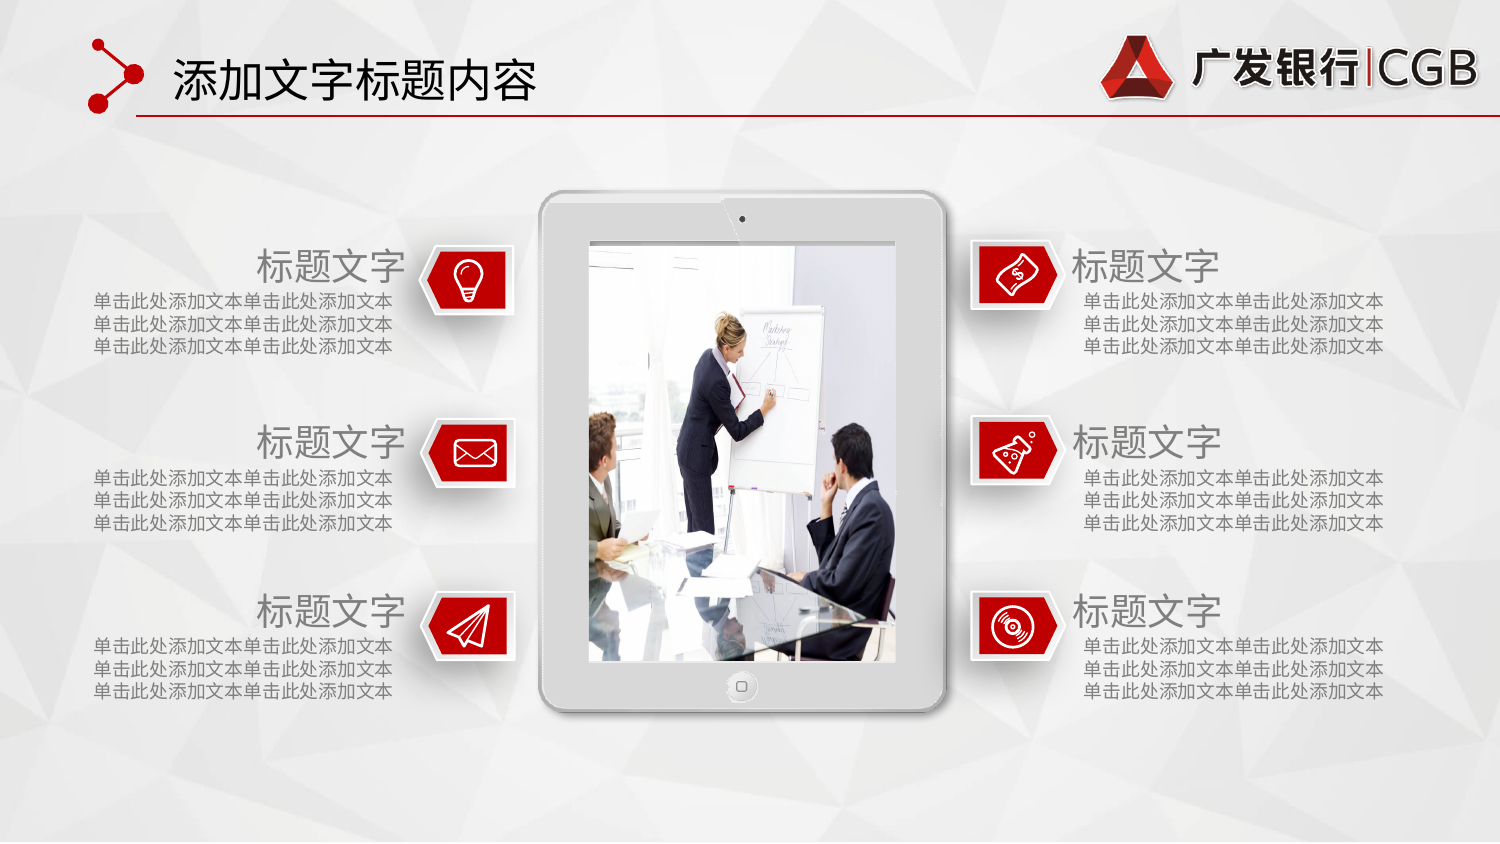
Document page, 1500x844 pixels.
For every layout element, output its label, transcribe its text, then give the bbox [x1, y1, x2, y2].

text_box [1071, 418, 1400, 543]
picture [0, 0, 1500, 842]
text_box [971, 240, 1066, 310]
text_box 添加文字标题内容 [128, 46, 583, 113]
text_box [971, 591, 1066, 661]
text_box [419, 245, 514, 315]
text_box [1071, 587, 1400, 712]
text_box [420, 418, 515, 488]
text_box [971, 415, 1066, 485]
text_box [93, 242, 410, 367]
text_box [529, 185, 950, 717]
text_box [420, 591, 515, 661]
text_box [1070, 242, 1400, 367]
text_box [93, 587, 410, 712]
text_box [93, 418, 410, 543]
